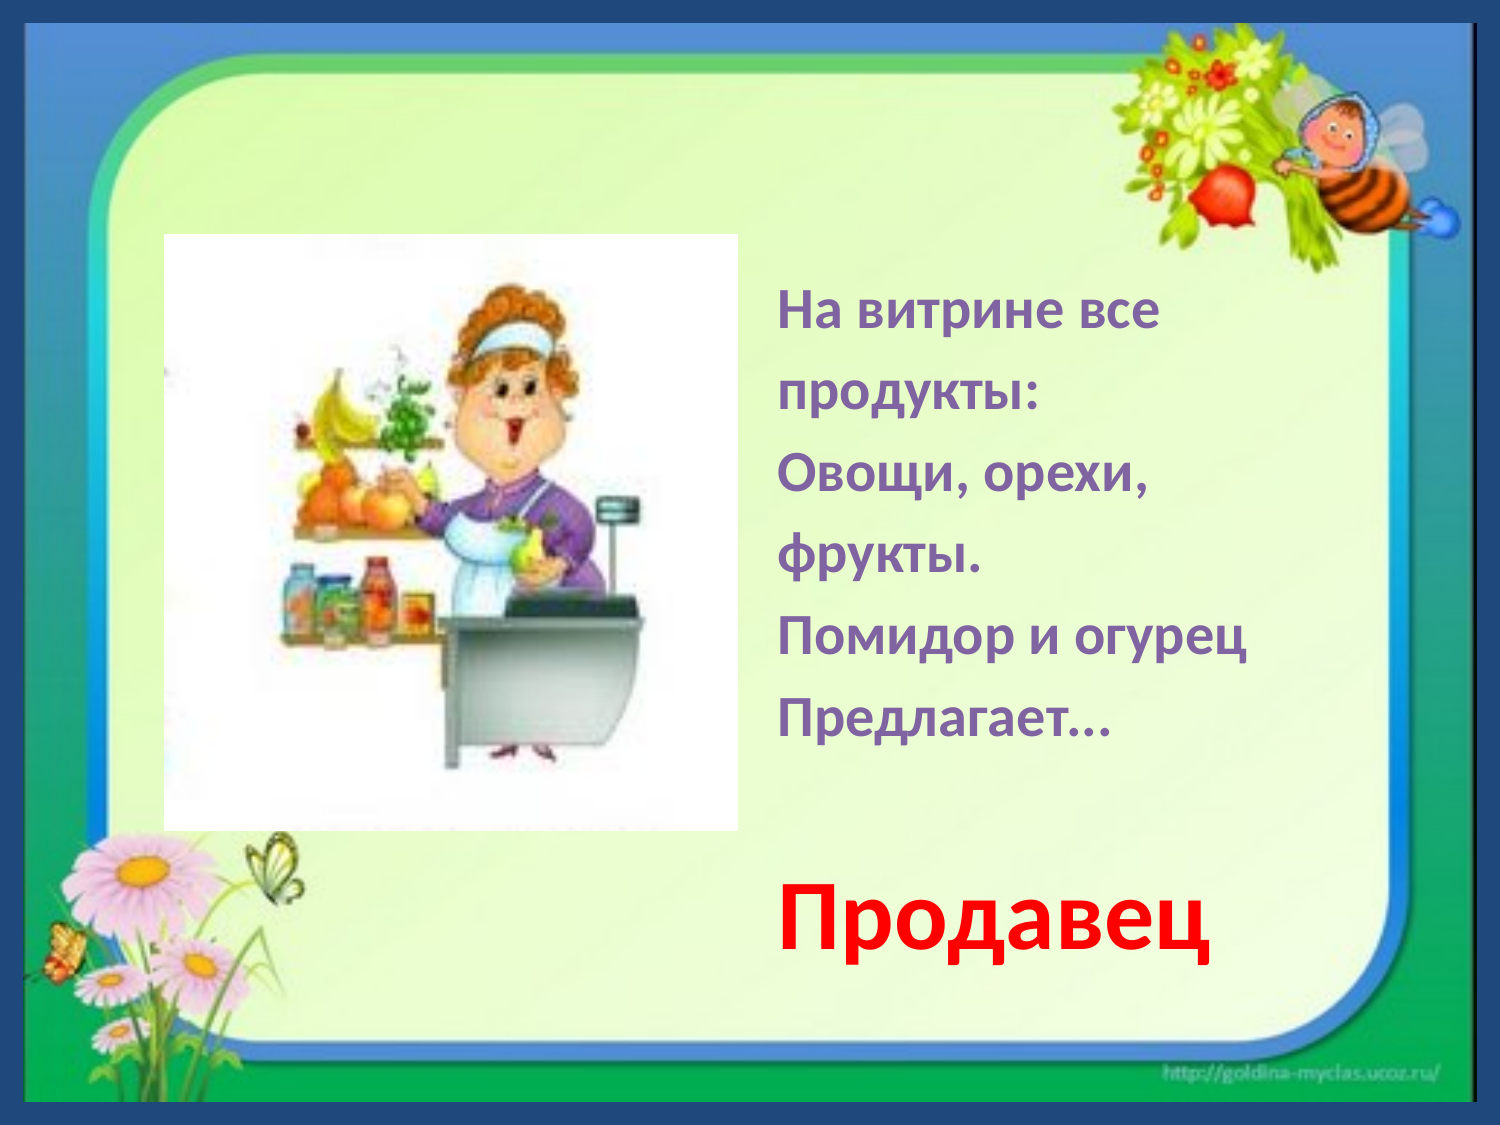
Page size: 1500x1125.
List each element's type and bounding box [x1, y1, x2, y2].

list [163, 234, 738, 831]
picture [23, 23, 1477, 1102]
